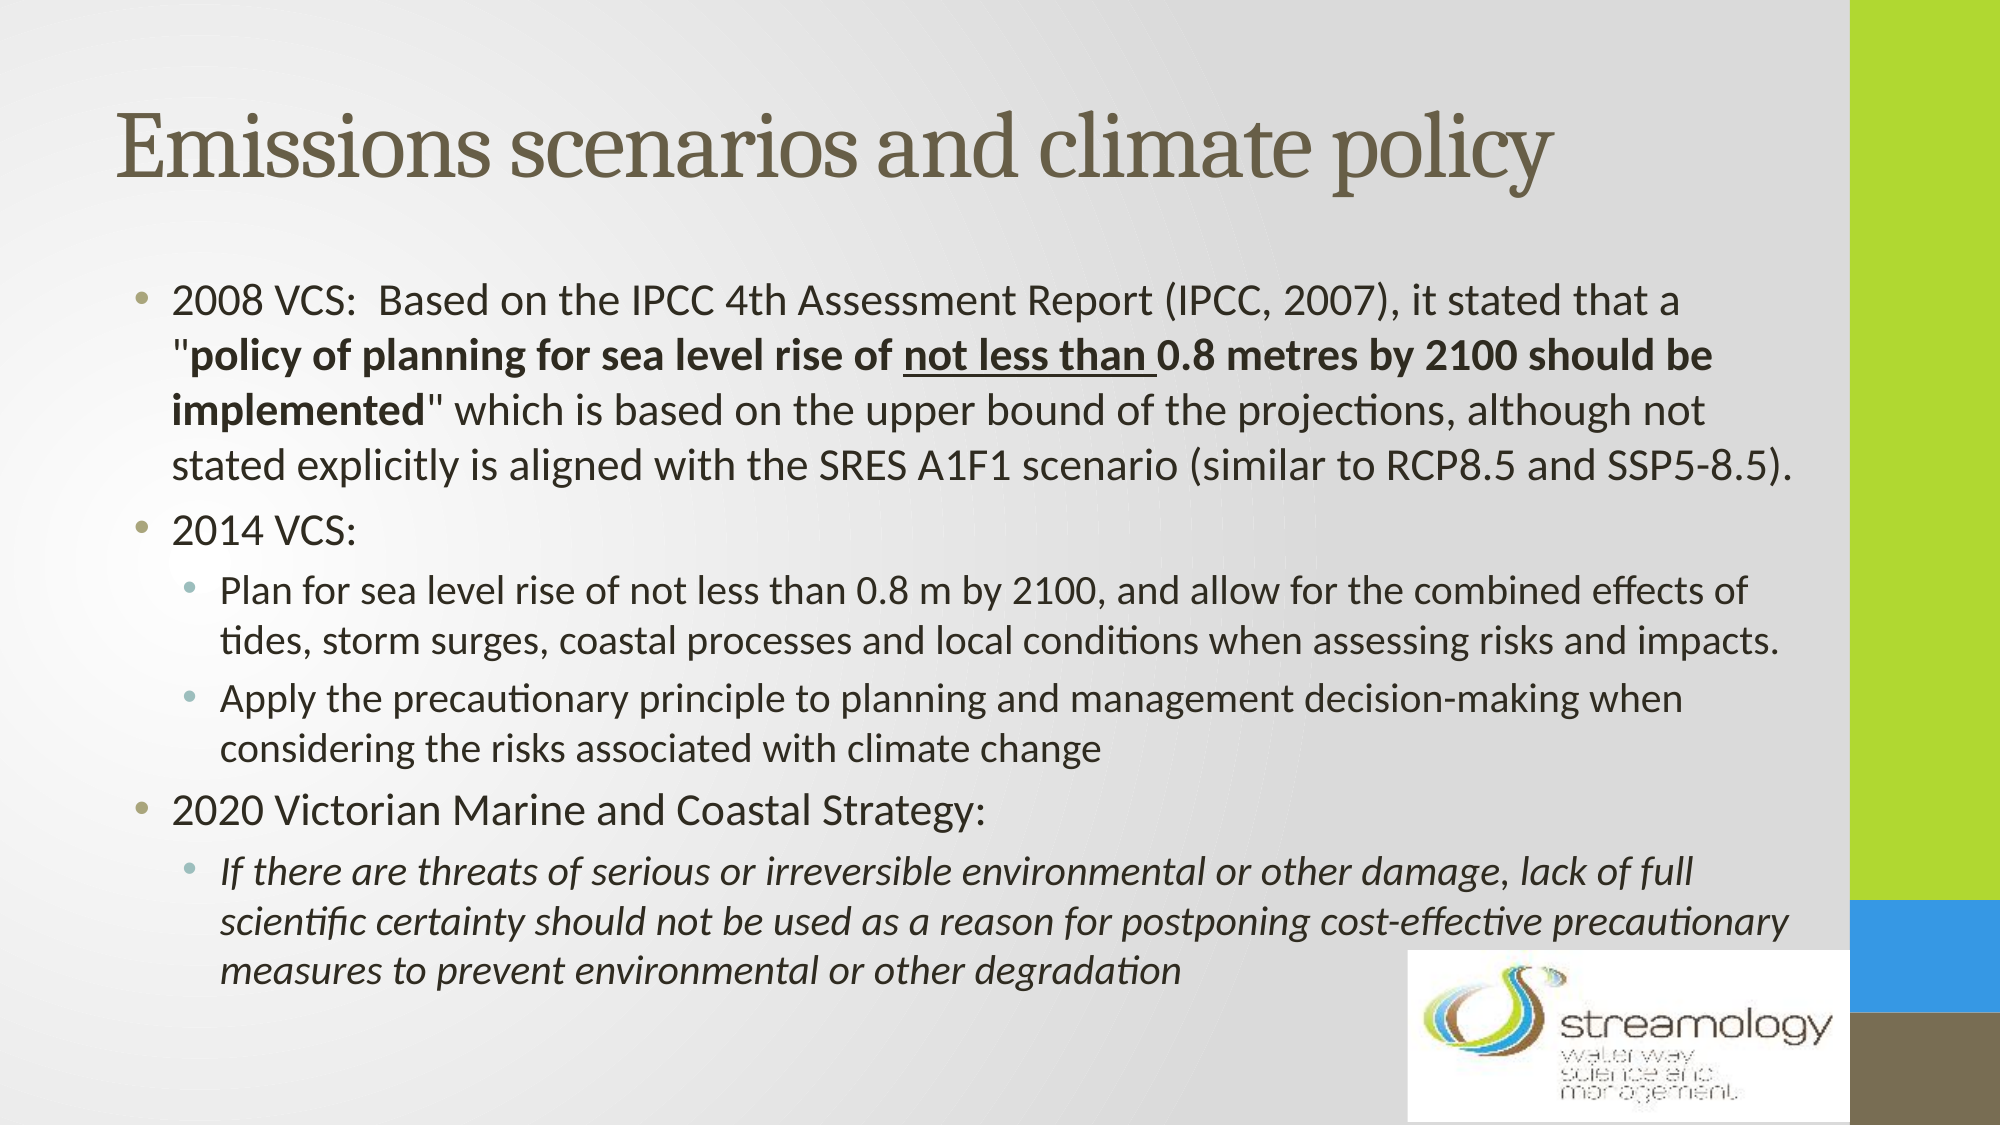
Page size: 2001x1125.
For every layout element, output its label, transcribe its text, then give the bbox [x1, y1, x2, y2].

list 2008 VCS: Based on the IPCC 4th Assessment Report (IPCC, 2007), it stated that a "policy of planning for sea level rise of not less than 0.8 metres by 2100 should be implemented" which is based on the upper bound of the projections, although not stated explicitly is aligned with the SRES A1F1 scenario (similar to RCP8.5 and SSP5-8.5). 2014 VCS: Plan for sea level rise of not less than 0.8 m by 2100, and allow for the combined effects of tides, storm surges, coastal processes and local conditions when assessing risks and impacts. Apply the precautionary principle to planning and management decision-making when considering the risks associated with climate change 2020 Victorian Marine and Coastal Strategy: If there are threats of serious or irreversible environmental or other damage, lack of full scientific certainty should not be used as a reason for postponing cost-effective precautionary measures to prevent environmental or other degradation [99, 262, 1819, 1050]
title Emissions scenarios and climate policy [99, 45, 1767, 233]
picture [1407, 950, 1850, 1122]
